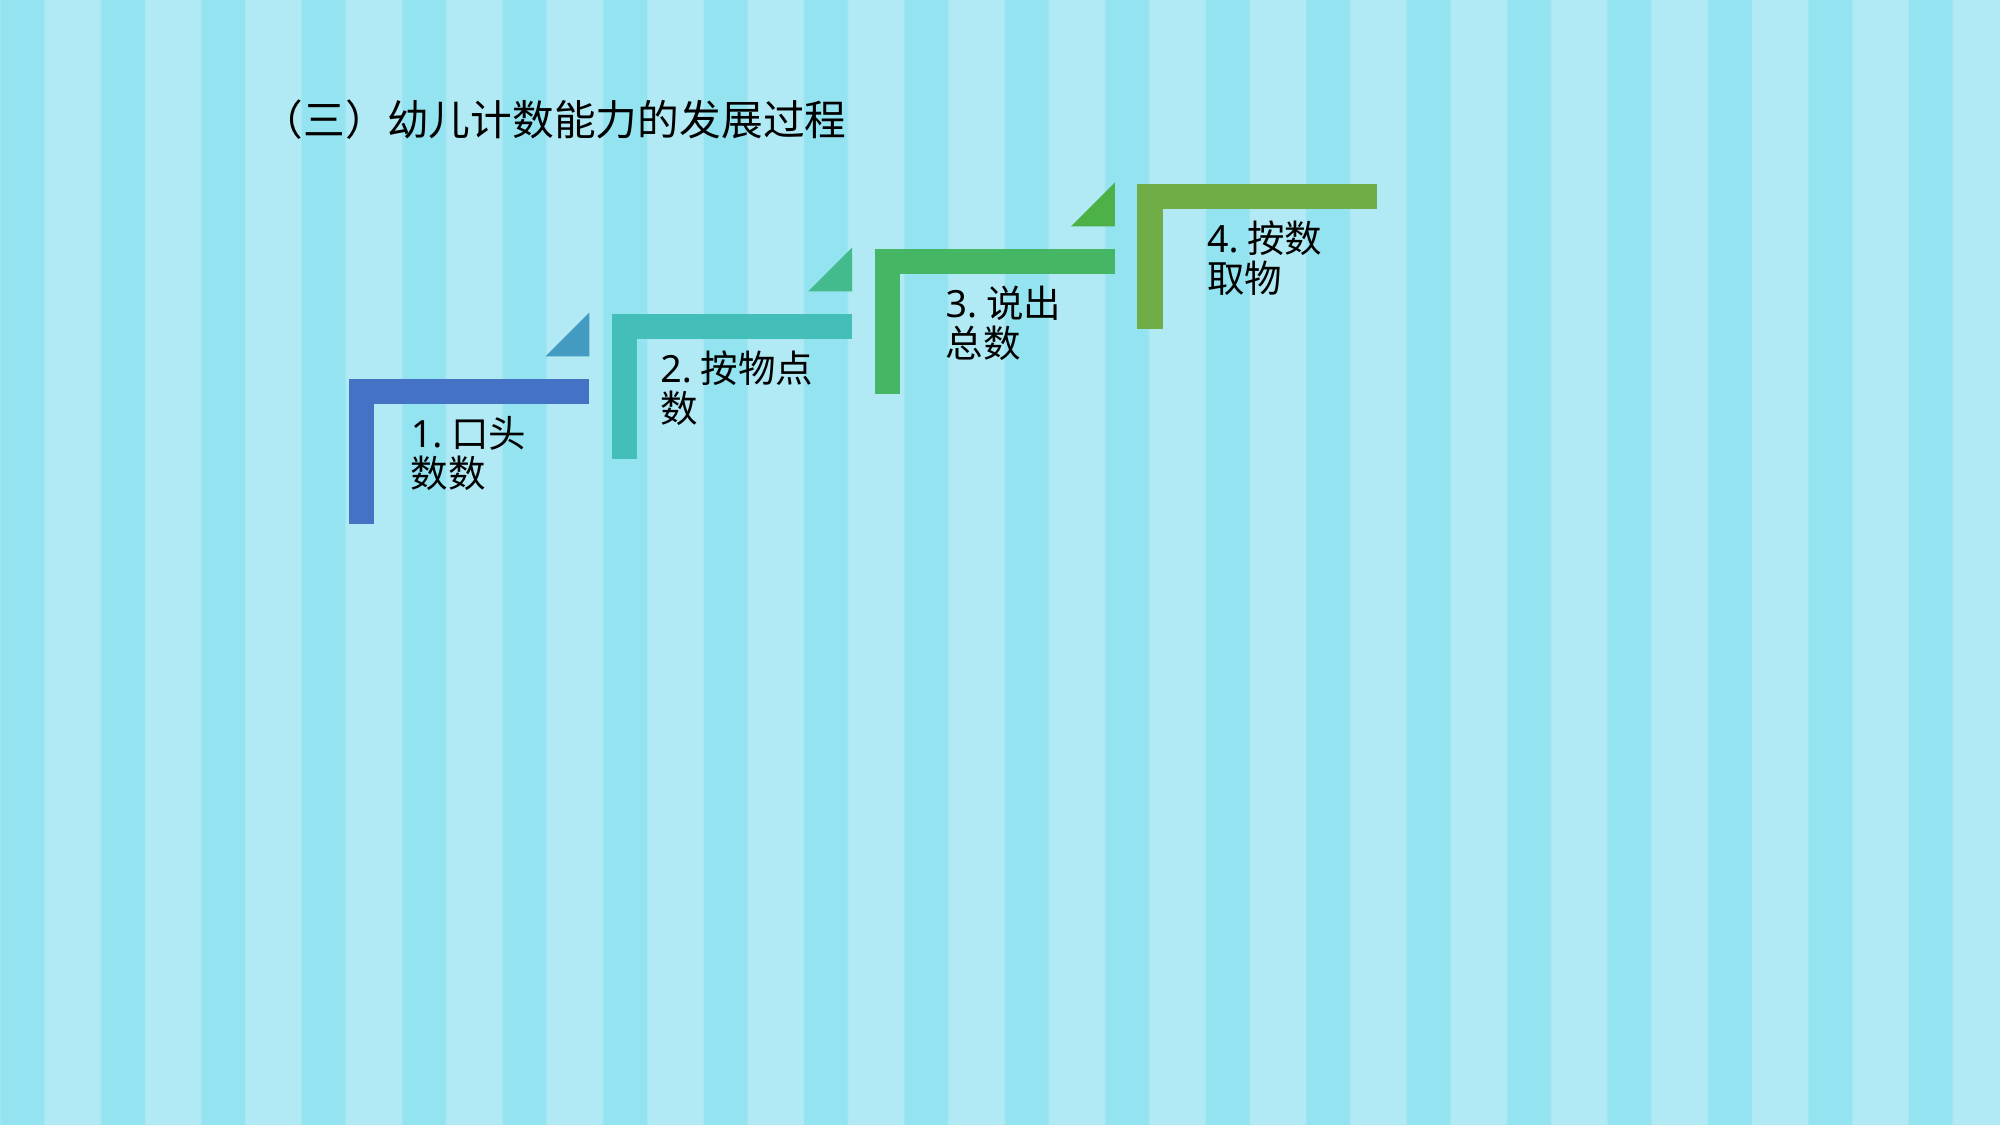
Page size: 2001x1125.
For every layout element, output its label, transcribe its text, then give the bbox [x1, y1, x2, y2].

picture [0, 0, 2000, 1125]
text_box （三）幼儿计数能力的发展过程 [247, 86, 349, 152]
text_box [349, 68, 1377, 709]
